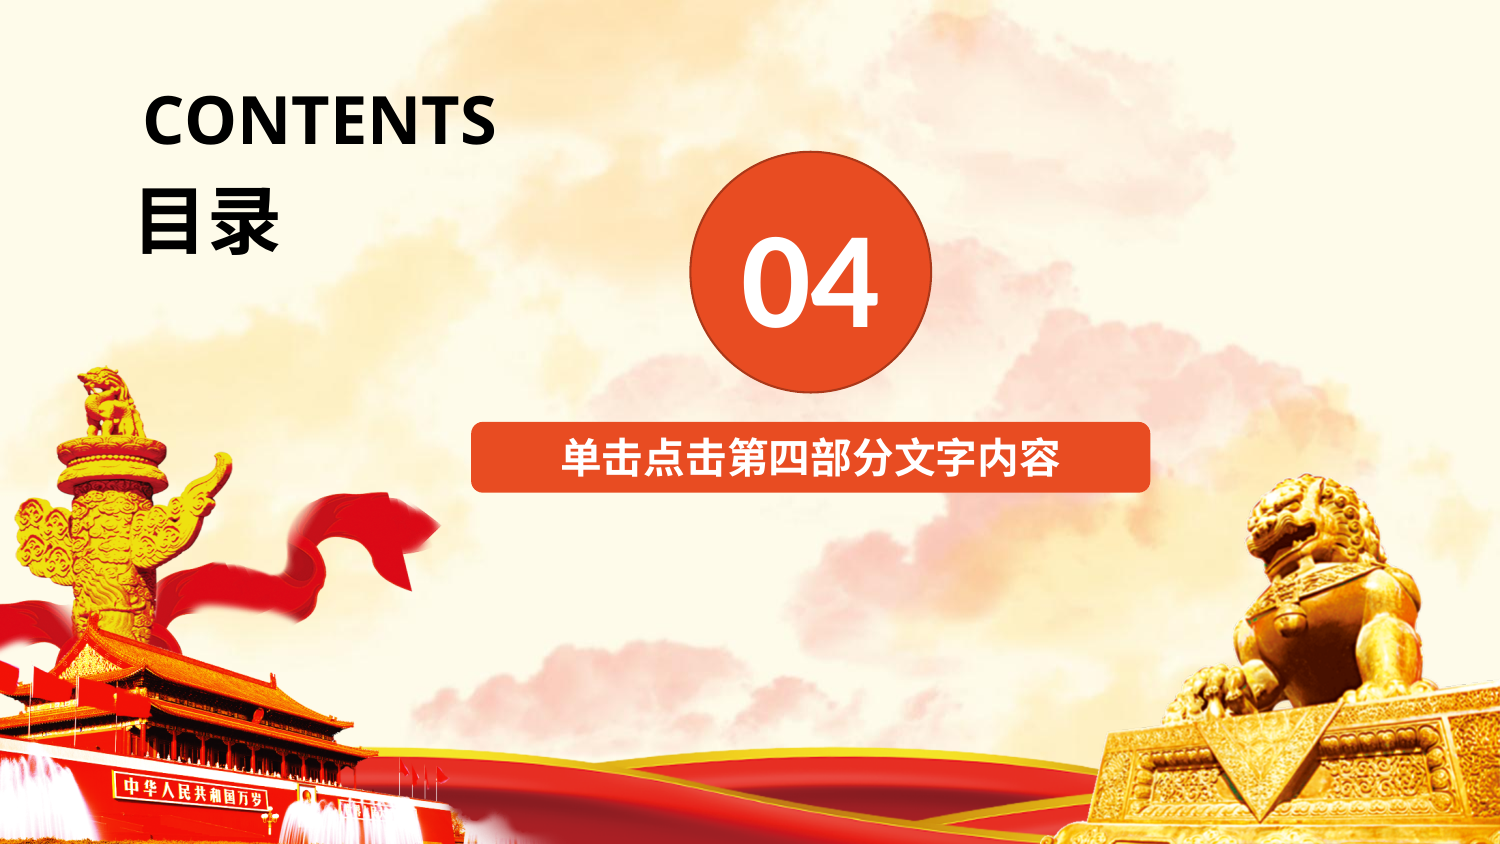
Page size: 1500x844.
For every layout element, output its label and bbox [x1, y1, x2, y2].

text_box [0, 0, 1500, 844]
